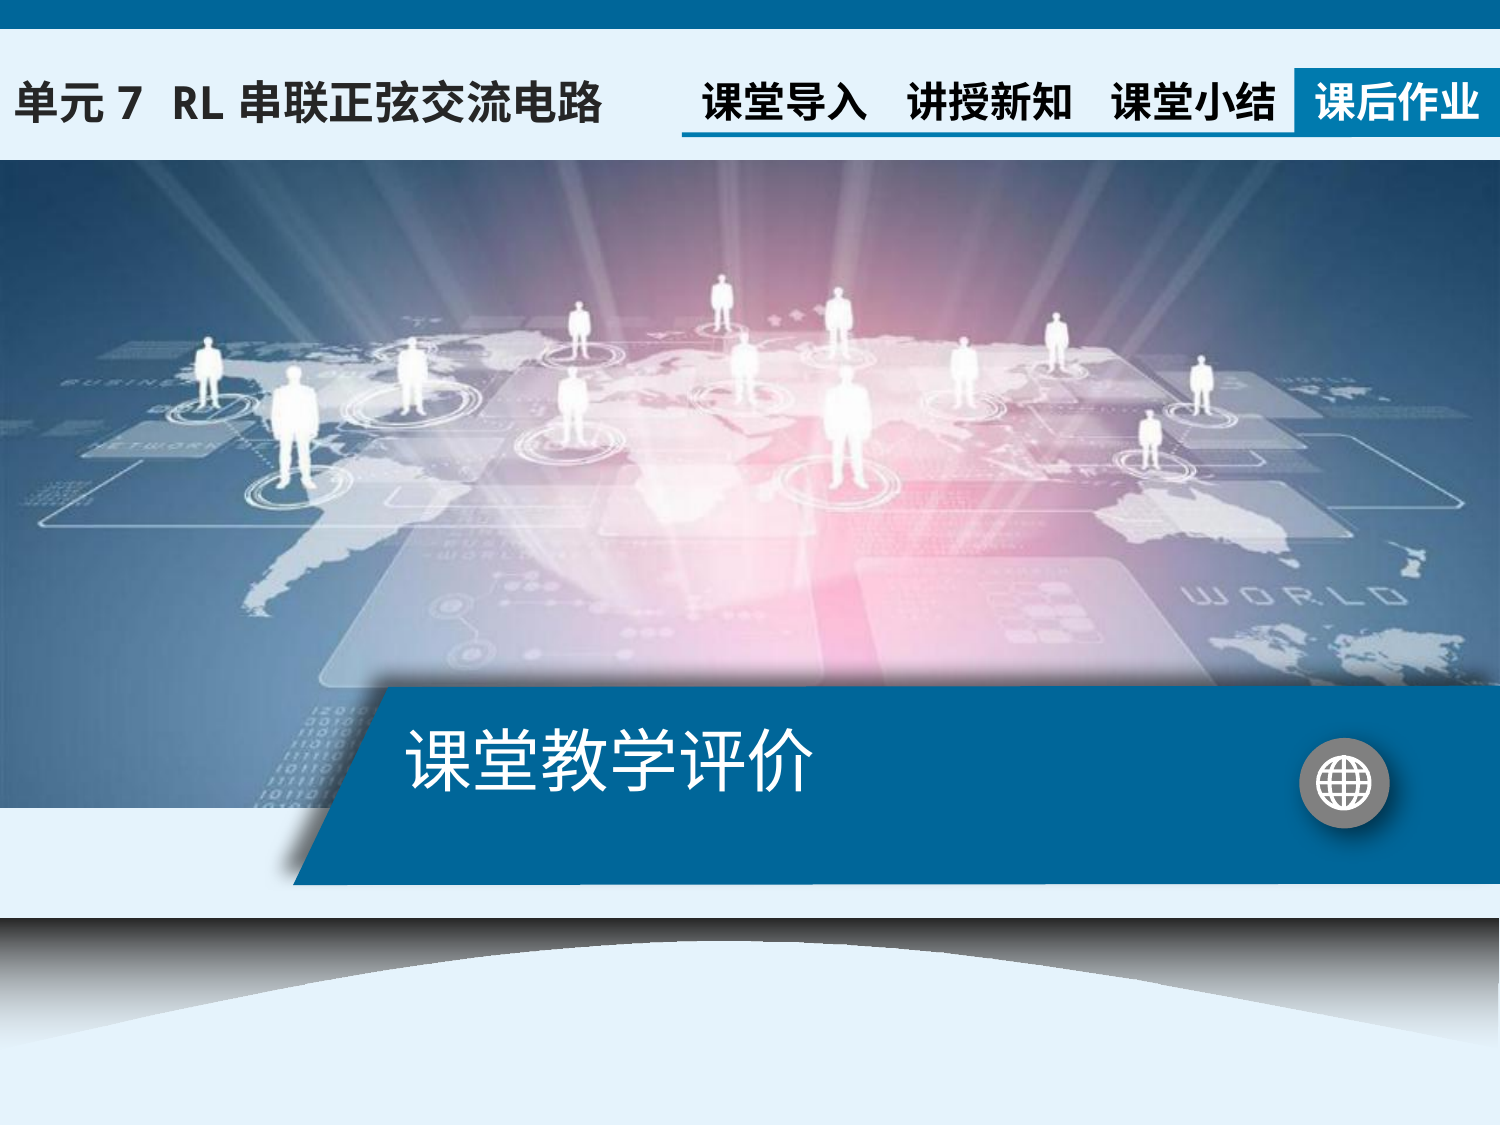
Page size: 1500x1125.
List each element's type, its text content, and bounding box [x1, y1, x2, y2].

text_box 单元7 RL串联正弦交流电路 [0, 66, 1279, 137]
picture [0, 160, 1500, 808]
title 课堂教学评价 [388, 654, 1499, 809]
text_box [681, 67, 1500, 135]
